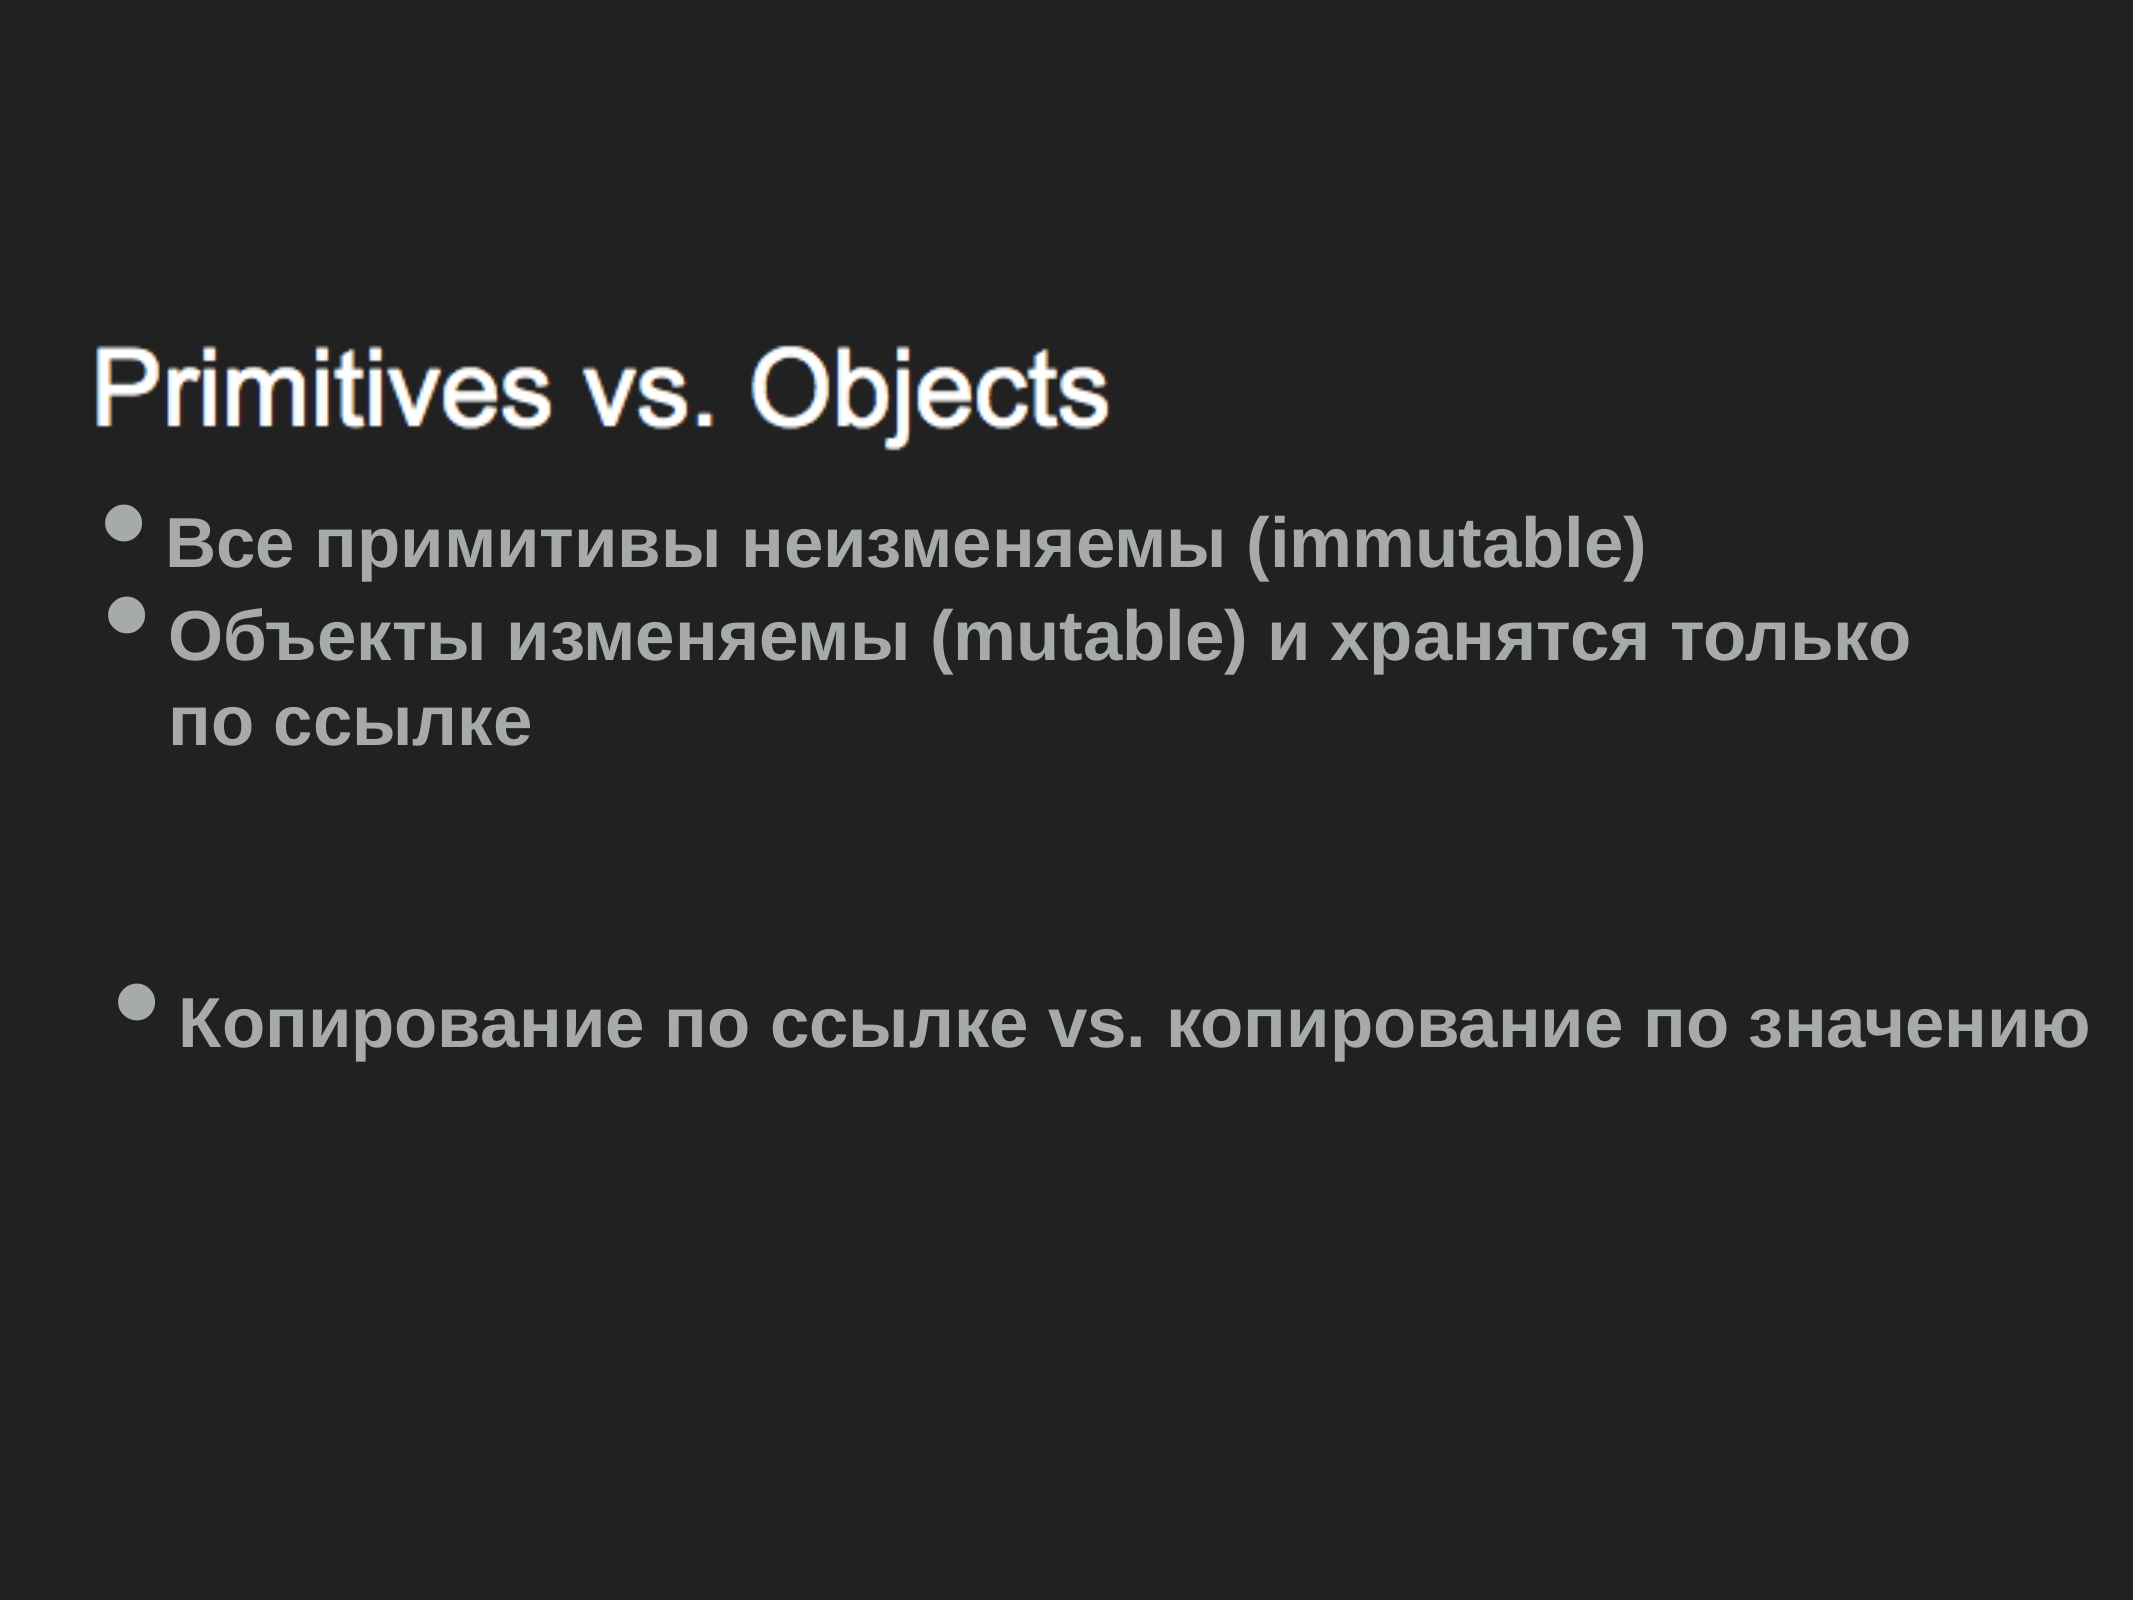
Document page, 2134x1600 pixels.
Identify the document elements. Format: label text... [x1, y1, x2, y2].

text_box Все примитивы неизменяемы (immutable) [92, 488, 1657, 591]
picture [0, 199, 1750, 474]
text_box Объекты изменяемы (mutable) и хранятся только по ссылке [94, 581, 1959, 768]
text_box Копирование по ссылке vs. копирование по значению [105, 968, 2102, 1070]
